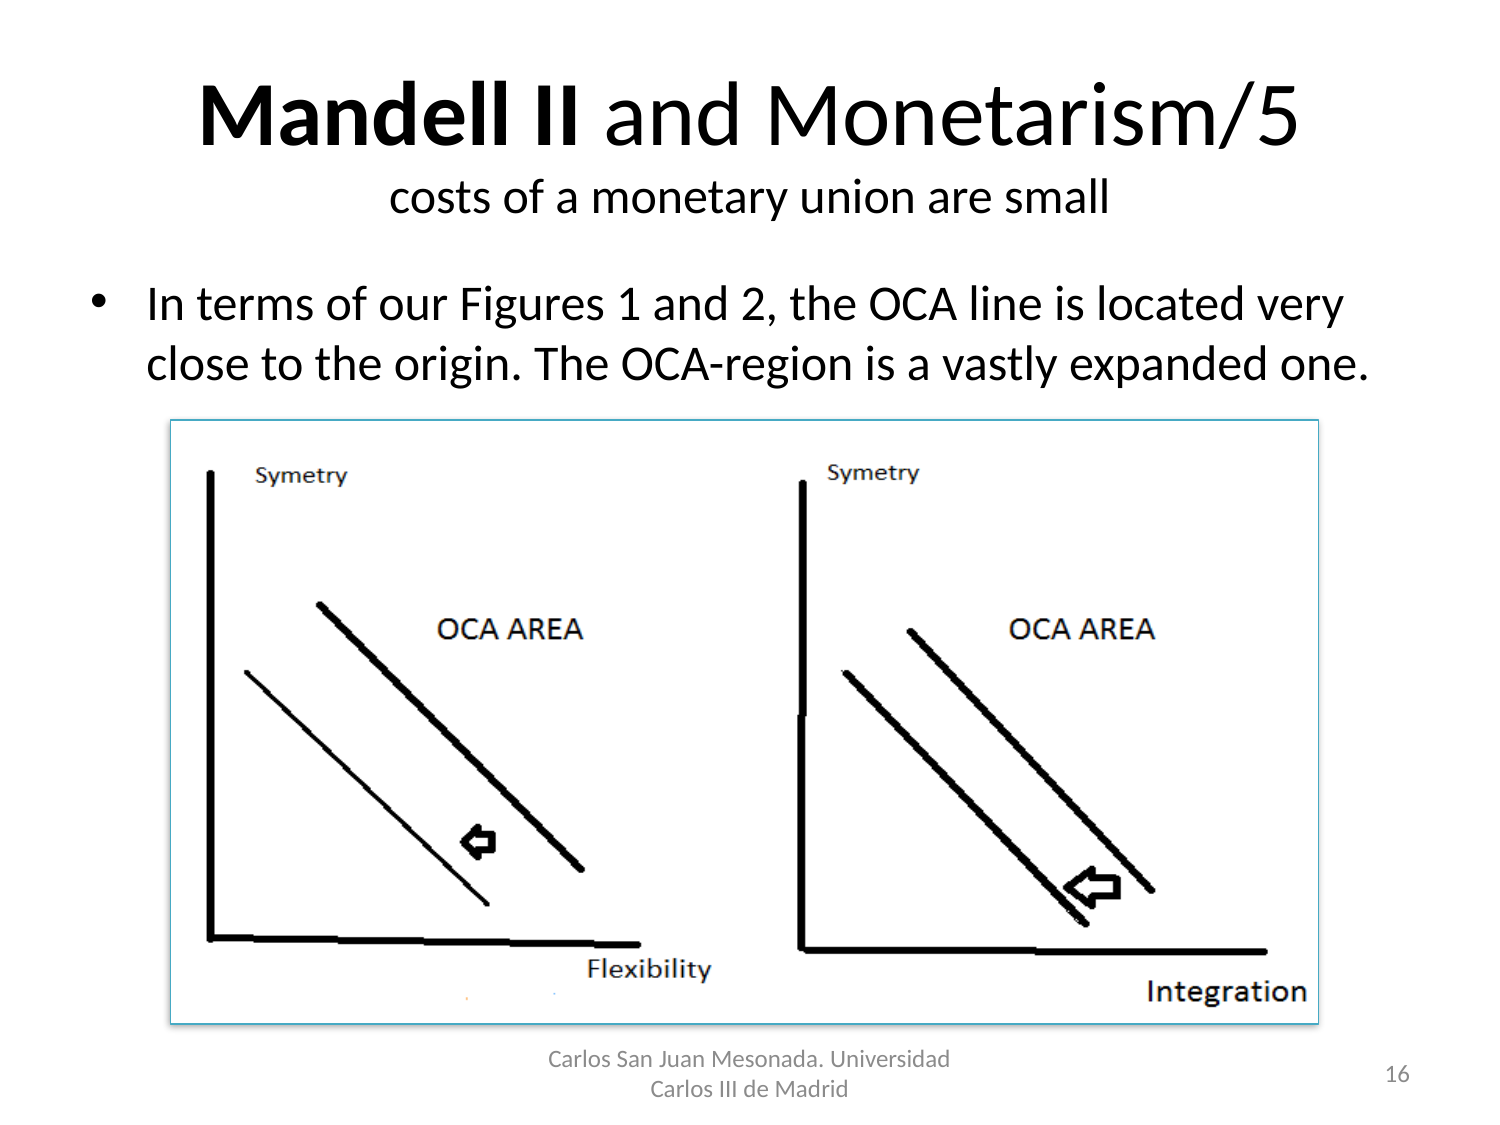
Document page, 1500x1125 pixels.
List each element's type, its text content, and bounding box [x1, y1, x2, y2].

picture [170, 420, 1319, 1024]
footer Carlos San Juan Mesonada. Universidad Carlos III de Madrid [512, 1042, 988, 1103]
list In terms of our Figures 1 and 2, the OCA line is located very close to the origin. The OCA-region is a vastly expanded one. [74, 262, 1426, 1006]
slide_number 16 [1074, 1042, 1425, 1103]
title Mandell II and Monetarism/5 costs of a monetary union are small [74, 44, 1426, 233]
